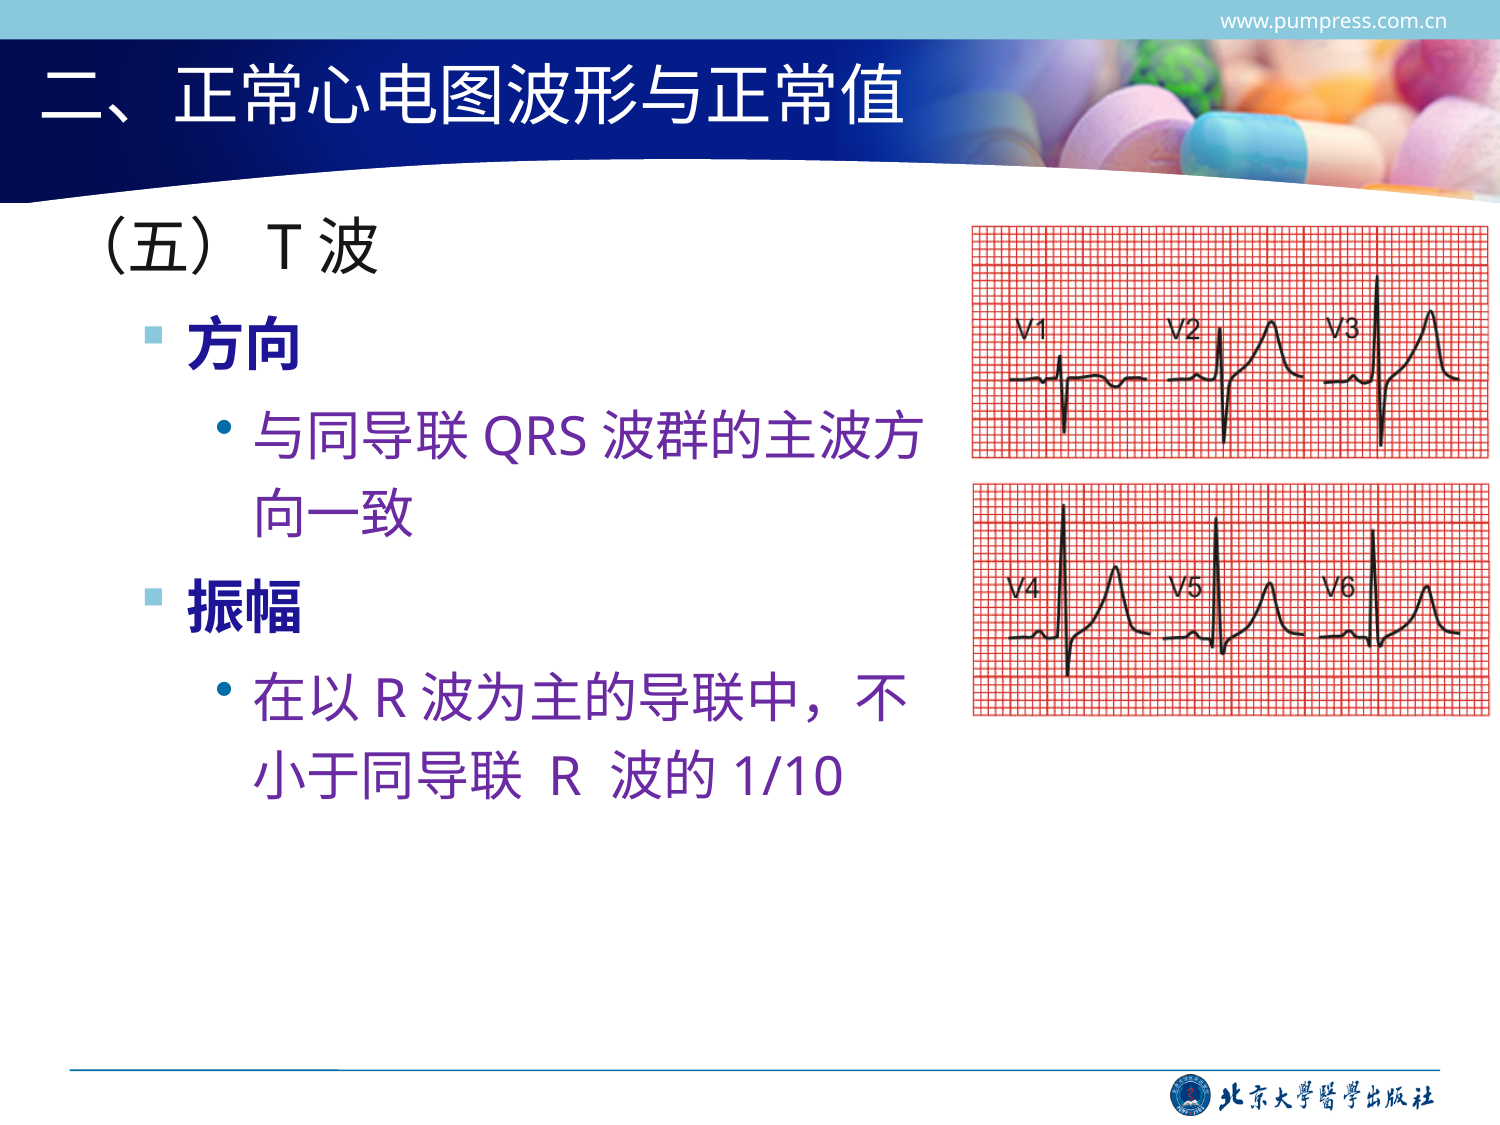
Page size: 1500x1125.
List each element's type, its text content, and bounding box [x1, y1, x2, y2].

title 二、正常心电图波形与正常值 [23, 46, 1349, 140]
picture [0, 40, 1500, 203]
slide_number www.pumpress.com.cn [1024, 0, 1463, 38]
picture [961, 215, 1500, 728]
picture [1170, 1074, 1436, 1118]
list （五）T波 方向 与同导联QRS波群的主波方向一致 振幅 在以R波为主的导联中，不小于同导联 R 波的1/10 [49, 198, 962, 1026]
